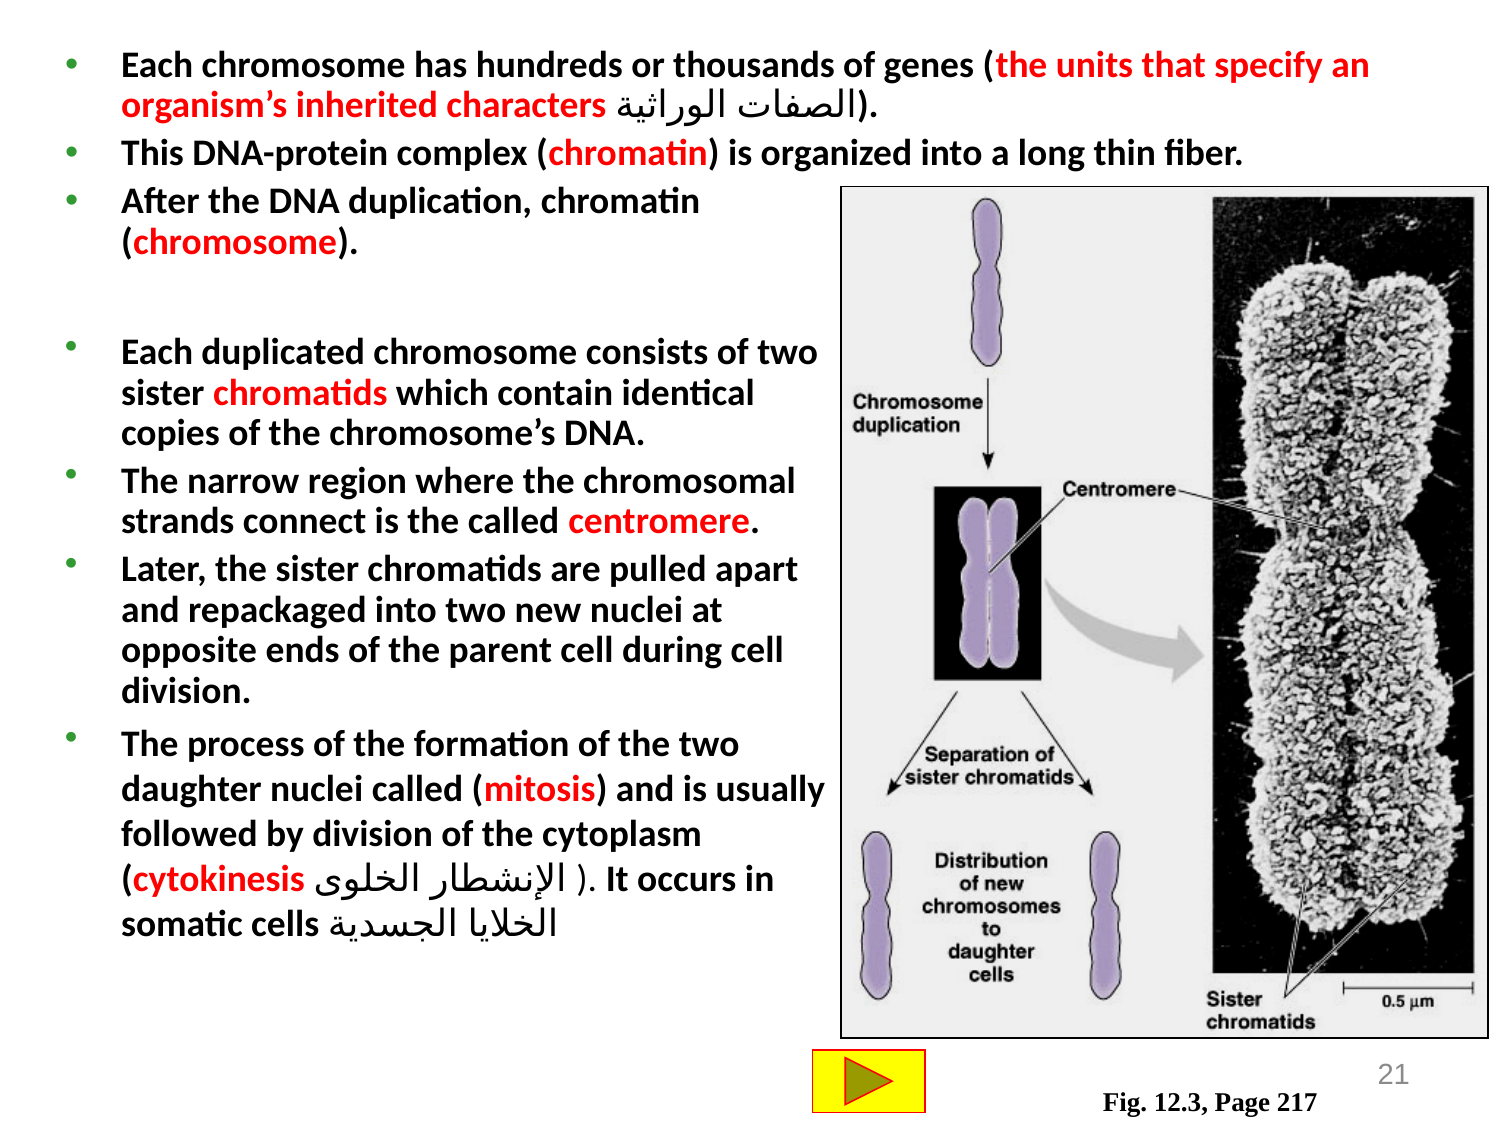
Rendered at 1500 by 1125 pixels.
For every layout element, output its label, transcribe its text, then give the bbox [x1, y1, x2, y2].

picture [841, 187, 1488, 1038]
text_box [812, 1049, 925, 1113]
text_box Fig. 12.3, Page 217 [1088, 1077, 1333, 1125]
slide_number 21 [1074, 1046, 1425, 1103]
text_box Each duplicated chromosome consists of two sister chromatids which contain identical copies of the chromosome’s DNA. The narrow region where the chromosomal strands connect is the called centromere. Later, the sister chromatids are pulled apart and repackaged into two new nuclei at opposite ends of the parent cell during cell division. The process of the formation of the two daughter nuclei called (mitosis) and is usually followed by division of the cytoplasm (cytokinesis الإنشطار الخلوى ). It occurs in somatic cells الخلايا الجسدية [50, 324, 836, 952]
list Each chromosome has hundreds or thousands of genes (the units that specify an organism’s inherited characters الصفات الوراثية). This DNA-protein complex (chromatin) is organized into a long thin fiber. After the DNA duplication, chromatin condenses form (chromosome). [50, 37, 1475, 324]
